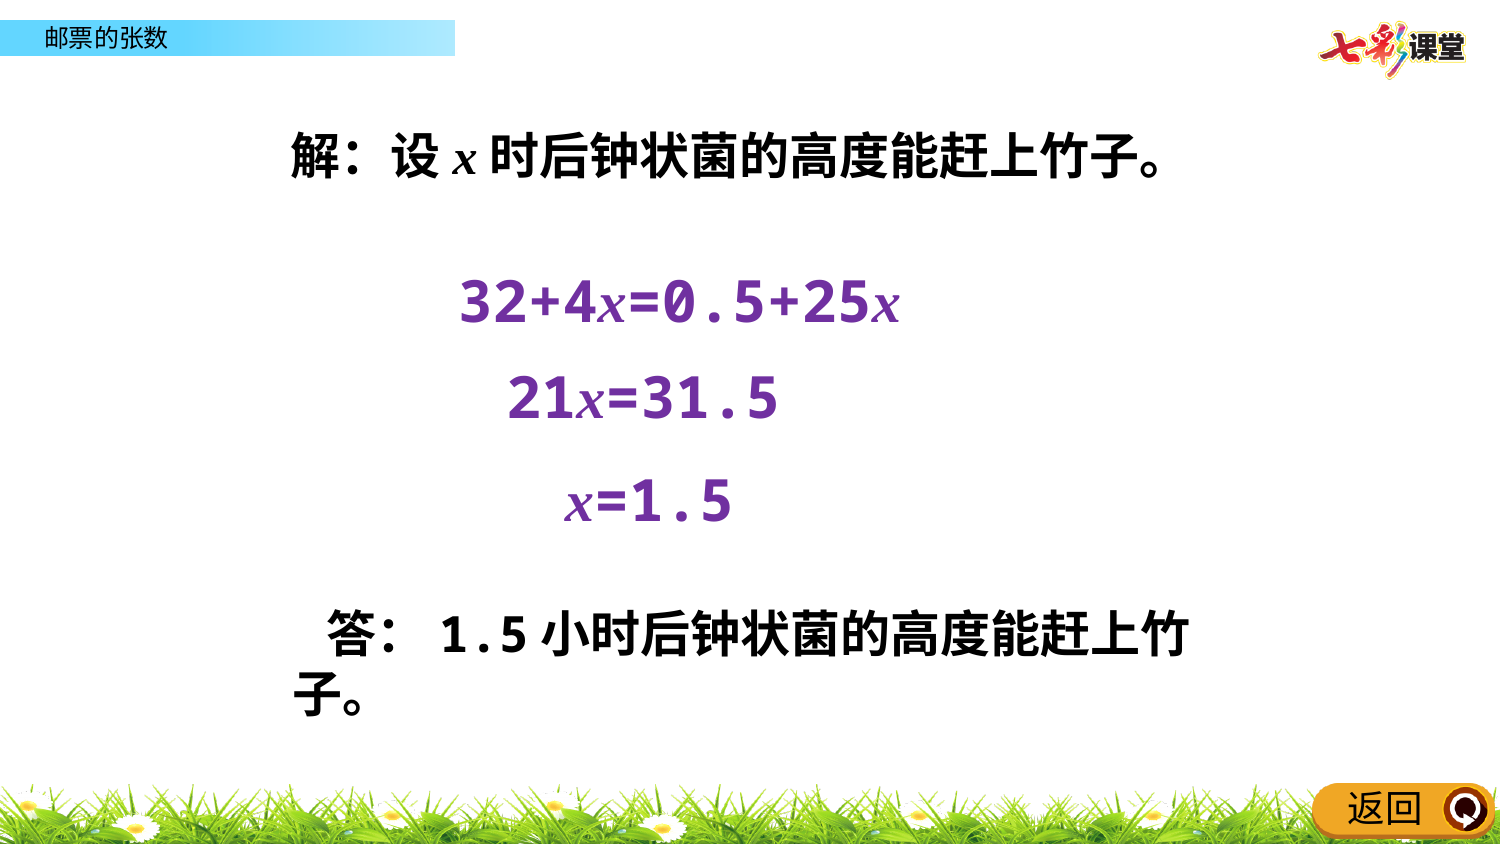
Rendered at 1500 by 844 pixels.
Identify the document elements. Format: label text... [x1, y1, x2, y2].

text_box 答：1.5小时后钟状菌的高度能赶上竹子。 [277, 595, 1247, 731]
text_box 21x=31.5 [491, 352, 1082, 438]
text_box x=1.5 [550, 455, 1140, 541]
text_box 解：设x时后钟状菌的高度能赶上竹子。 [230, 117, 1199, 192]
text_box 32+4x=0.5+25x [442, 256, 1033, 342]
picture [0, 783, 1500, 844]
picture [1316, 20, 1468, 80]
